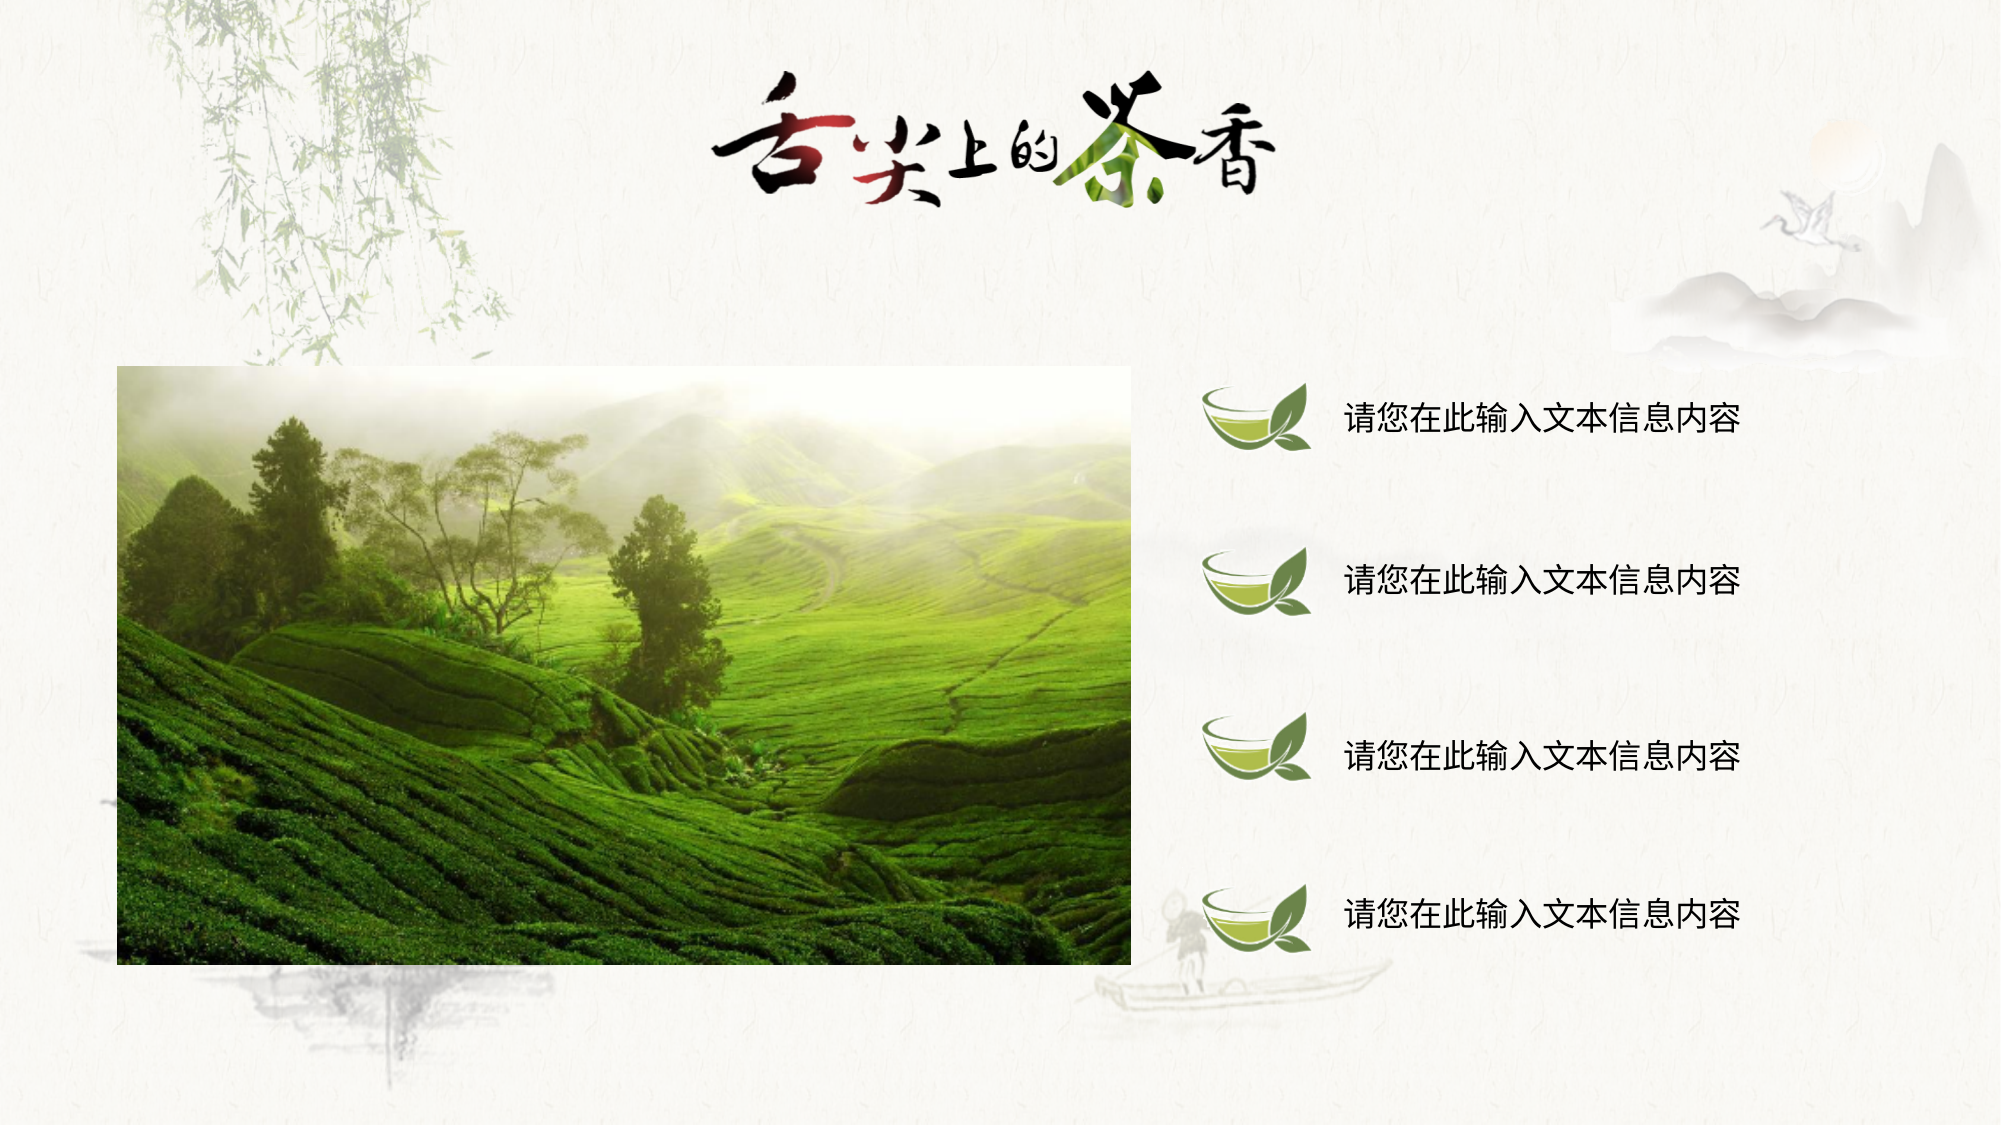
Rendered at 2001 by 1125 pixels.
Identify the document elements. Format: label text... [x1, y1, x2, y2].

picture [117, 366, 1131, 965]
picture [1182, 530, 1329, 628]
picture [697, 11, 1303, 223]
text_box 请您在此输入文本信息内容 [1329, 551, 1768, 606]
picture [1182, 366, 1329, 464]
picture [1182, 867, 1329, 965]
text_box 请您在此输入文本信息内容 [1329, 389, 1768, 445]
text_box 请您在此输入文本信息内容 [1329, 885, 1768, 941]
text_box 请您在此输入文本信息内容 [1329, 728, 1768, 783]
picture [1182, 695, 1329, 793]
